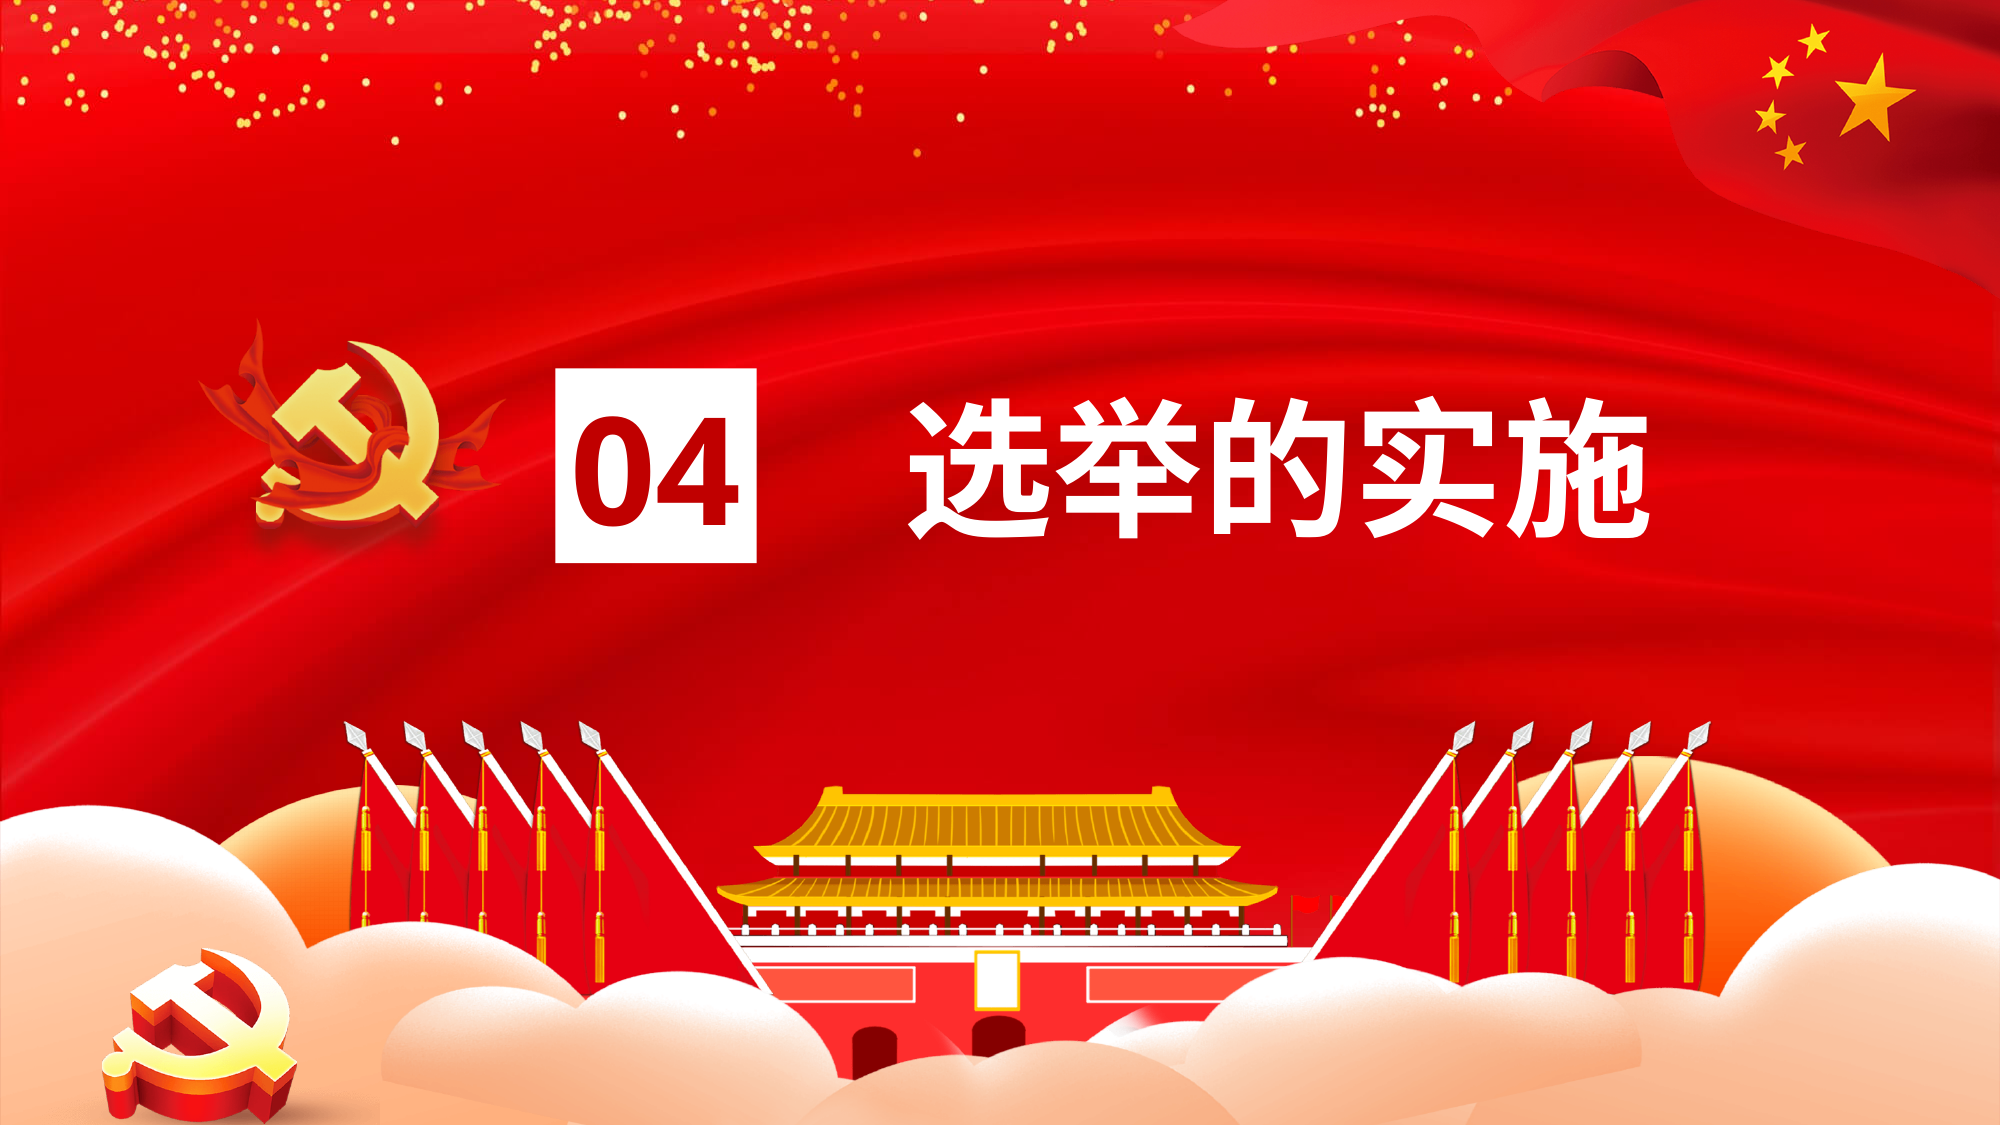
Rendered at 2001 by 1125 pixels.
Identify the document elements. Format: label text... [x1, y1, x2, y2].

text_box 04 [555, 368, 757, 564]
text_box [340, 719, 1713, 804]
text_box 选举的实施 [874, 368, 1682, 564]
picture [0, 0, 2000, 1125]
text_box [1713, 756, 1970, 804]
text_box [122, 756, 340, 804]
